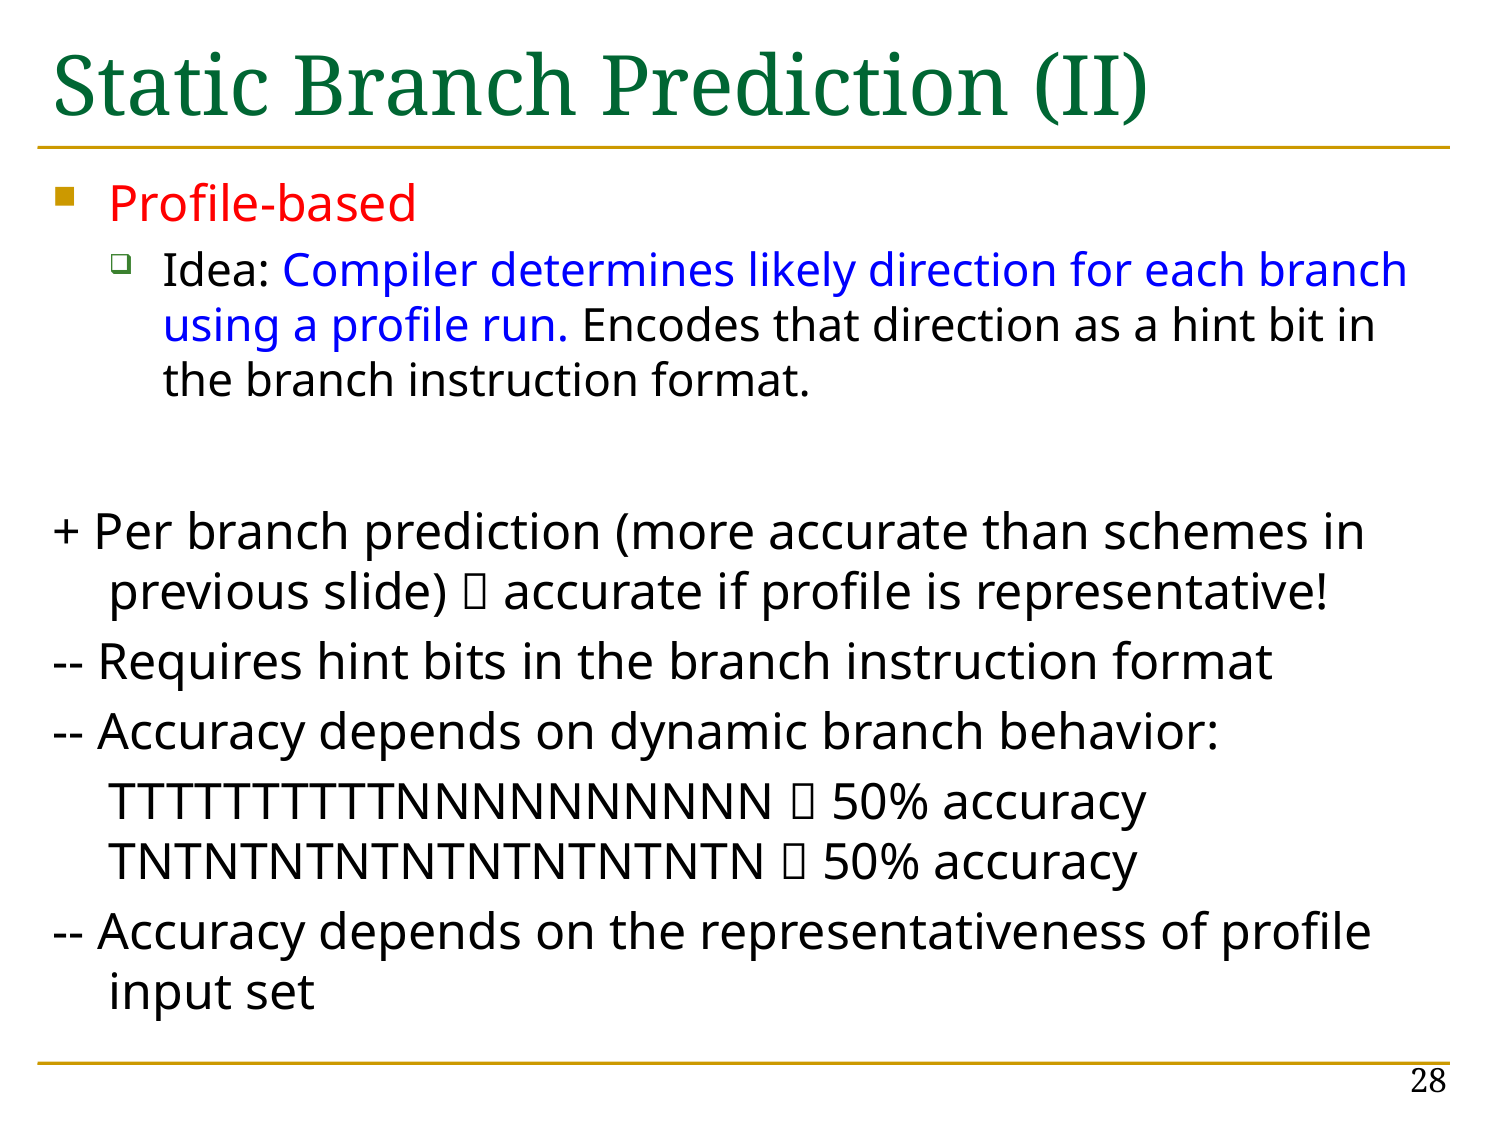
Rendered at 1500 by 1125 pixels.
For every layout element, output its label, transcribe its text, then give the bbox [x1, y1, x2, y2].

slide_number 28 [1111, 1036, 1462, 1112]
list Profile-based Idea: Compiler determines likely direction for each branch using a profile run. Encodes that direction as a hint bit in the branch instruction format. + Per branch prediction (more accurate than schemes in previous slide)  accurate if profile is representative! -- Requires hint bits in the branch instruction format -- Accuracy depends on dynamic branch behavior: TTTTTTTTTTNNNNNNNNNN  50% accuracy TNTNTNTNTNTNTNTNTNTN  50% accuracy -- Accuracy depends on the representativeness of profile input set [37, 163, 1450, 1016]
title Static Branch Prediction (II) [37, 24, 1450, 163]
